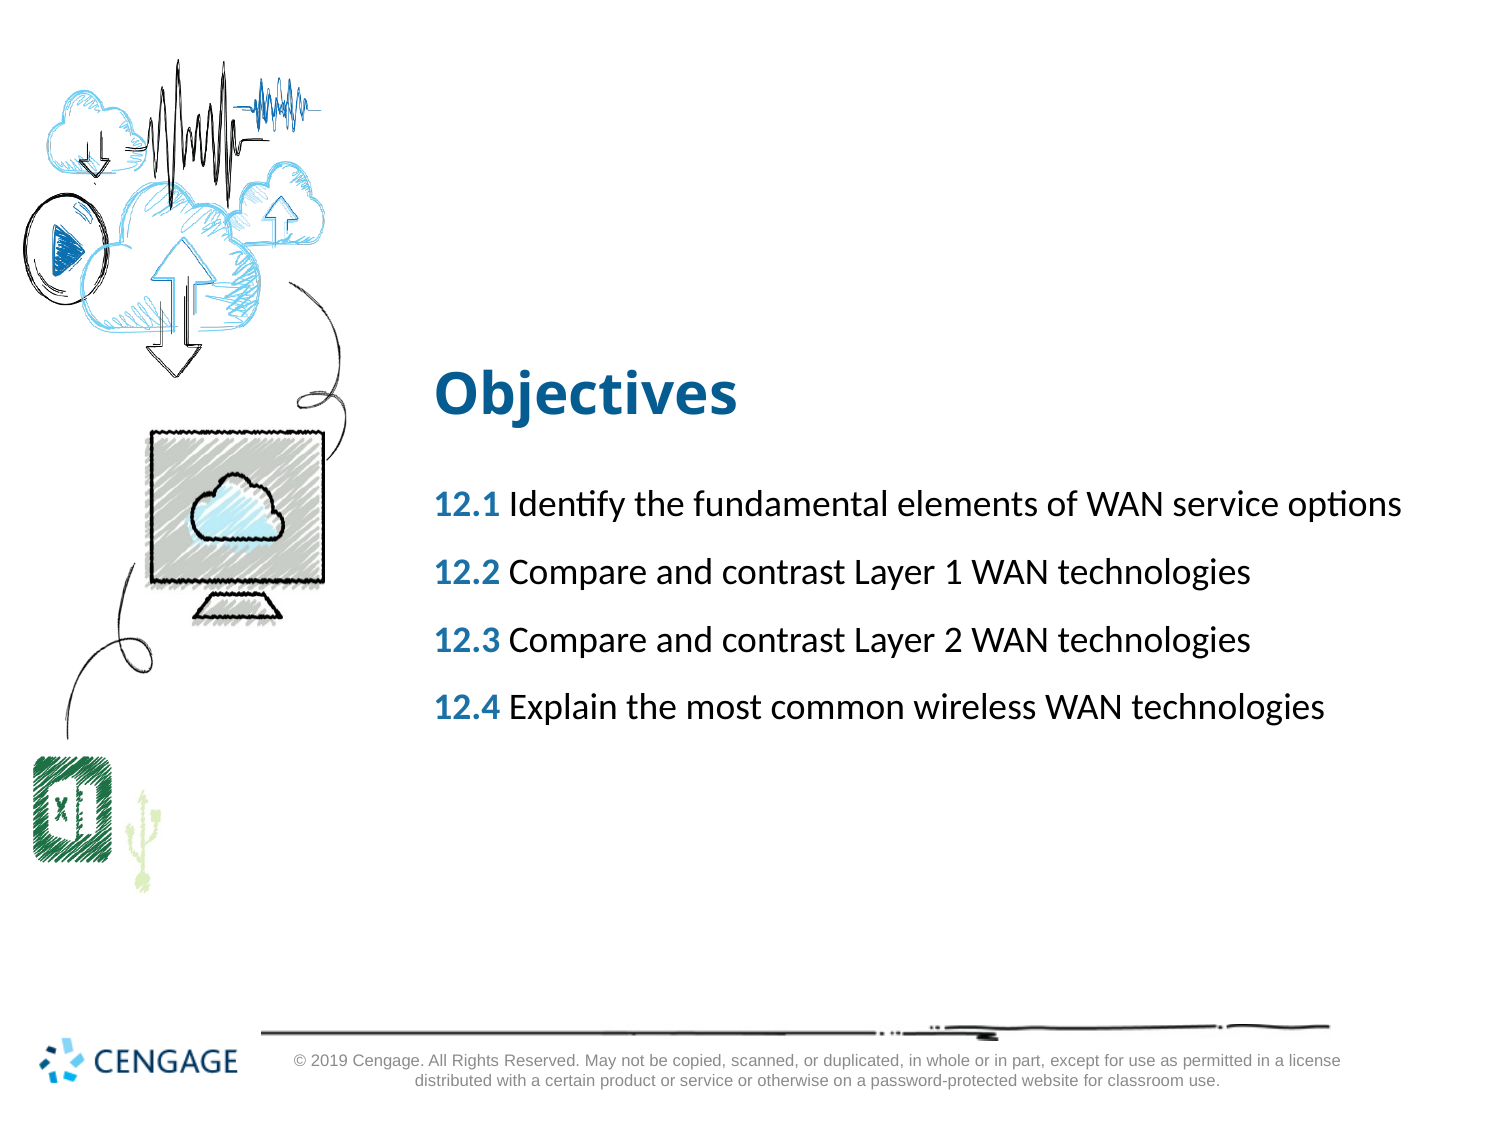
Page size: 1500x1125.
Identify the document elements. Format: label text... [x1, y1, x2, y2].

picture [23, 743, 163, 895]
title Objectives [433, 365, 1446, 428]
picture [12, 59, 401, 739]
footer © 2019 Cengage. All Rights Reserved. May not be copied, scanned, or duplicated, in whole or in part, except for use as permitted in a license distributed with a certain product or service or otherwise on a password-protected website for classroom use. [262, 1050, 1375, 1091]
list 12.1 Identify the fundamental elements of WAN service options 12.2 Compare and contrast Layer 1 WAN technologies 12.3 Compare and contrast Layer 2 WAN technologies 12.4 Explain the most common wireless WAN technologies [433, 482, 1446, 732]
picture [19, 1024, 250, 1096]
picture [261, 1024, 1331, 1041]
